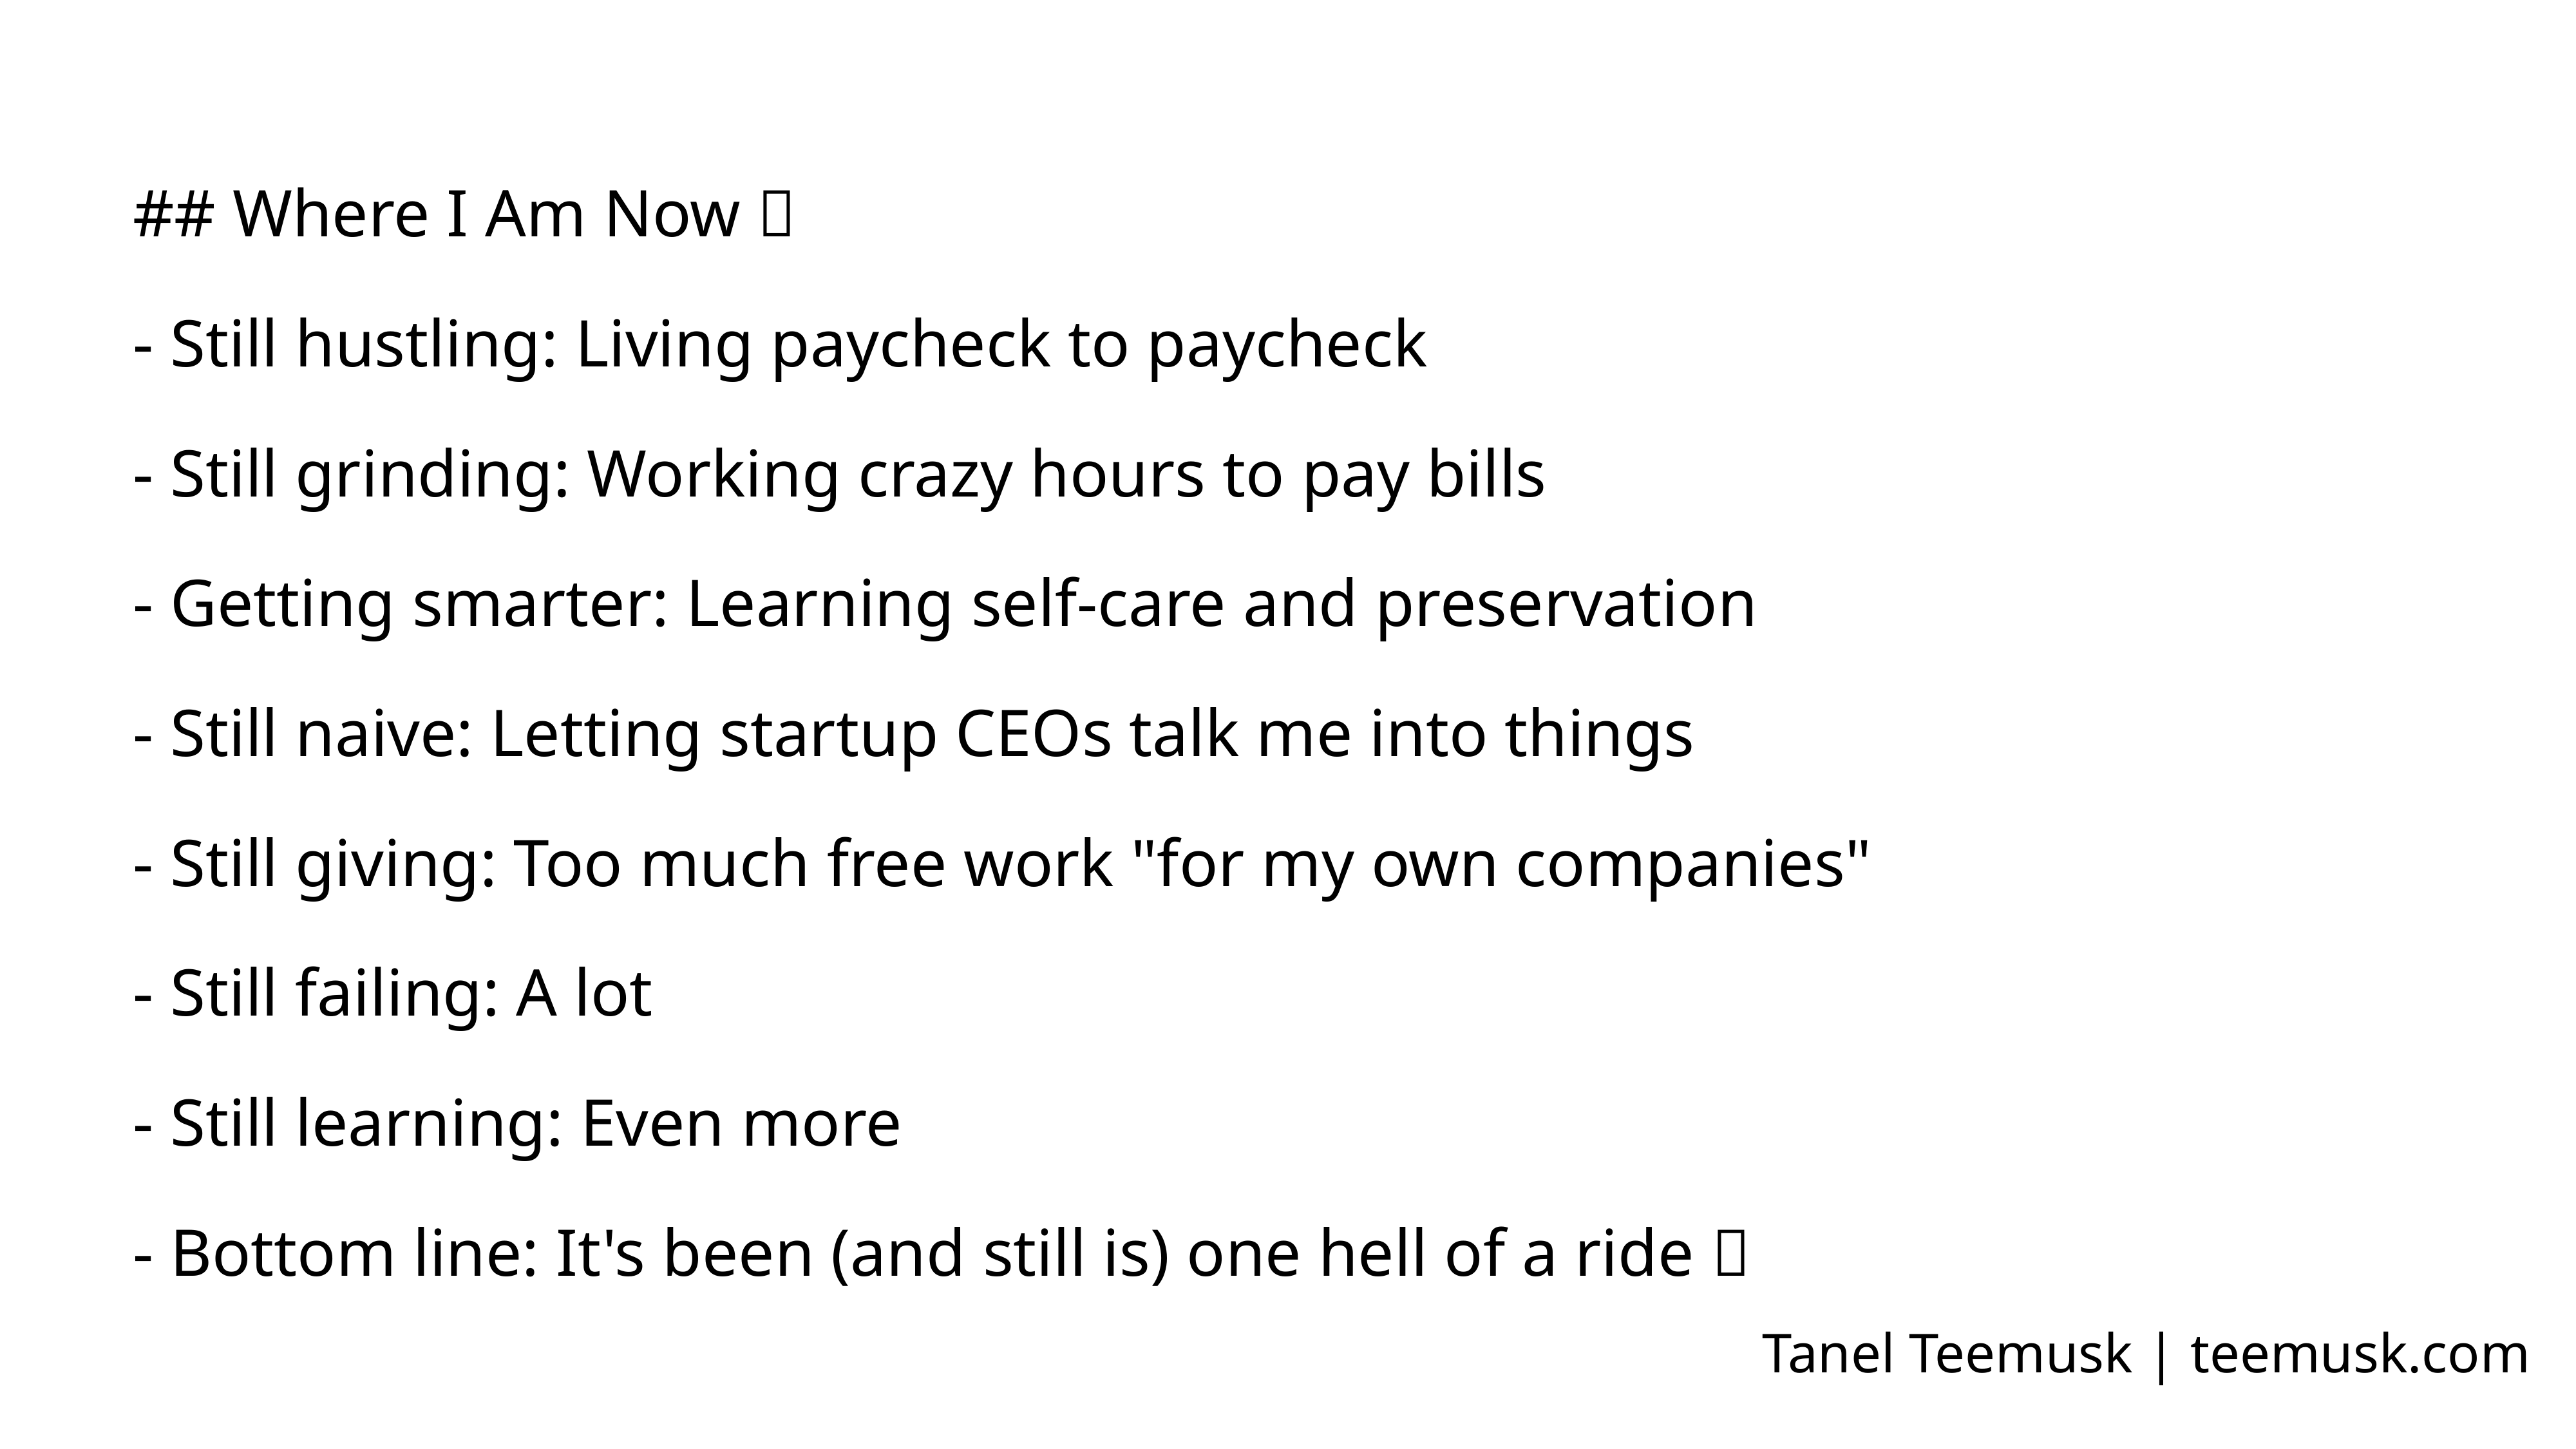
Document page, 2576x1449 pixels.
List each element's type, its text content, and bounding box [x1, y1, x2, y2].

list ## Where I Am Now 🎢 - Still hustling: Living paycheck to paycheck - Still grinding: Working crazy hours to pay bills - Getting smarter: Learning self-care and preservation - Still naive: Letting startup CEOs talk me into things - Still giving: Too much free work "for my own companies" - Still failing: A lot - Still learning: Even more - Bottom line: It's been (and still is) one hell of a ride 🚀 [127, 149, 2449, 1321]
text_box Tanel Teemusk | teemusk.com [1756, 1320, 2537, 1390]
